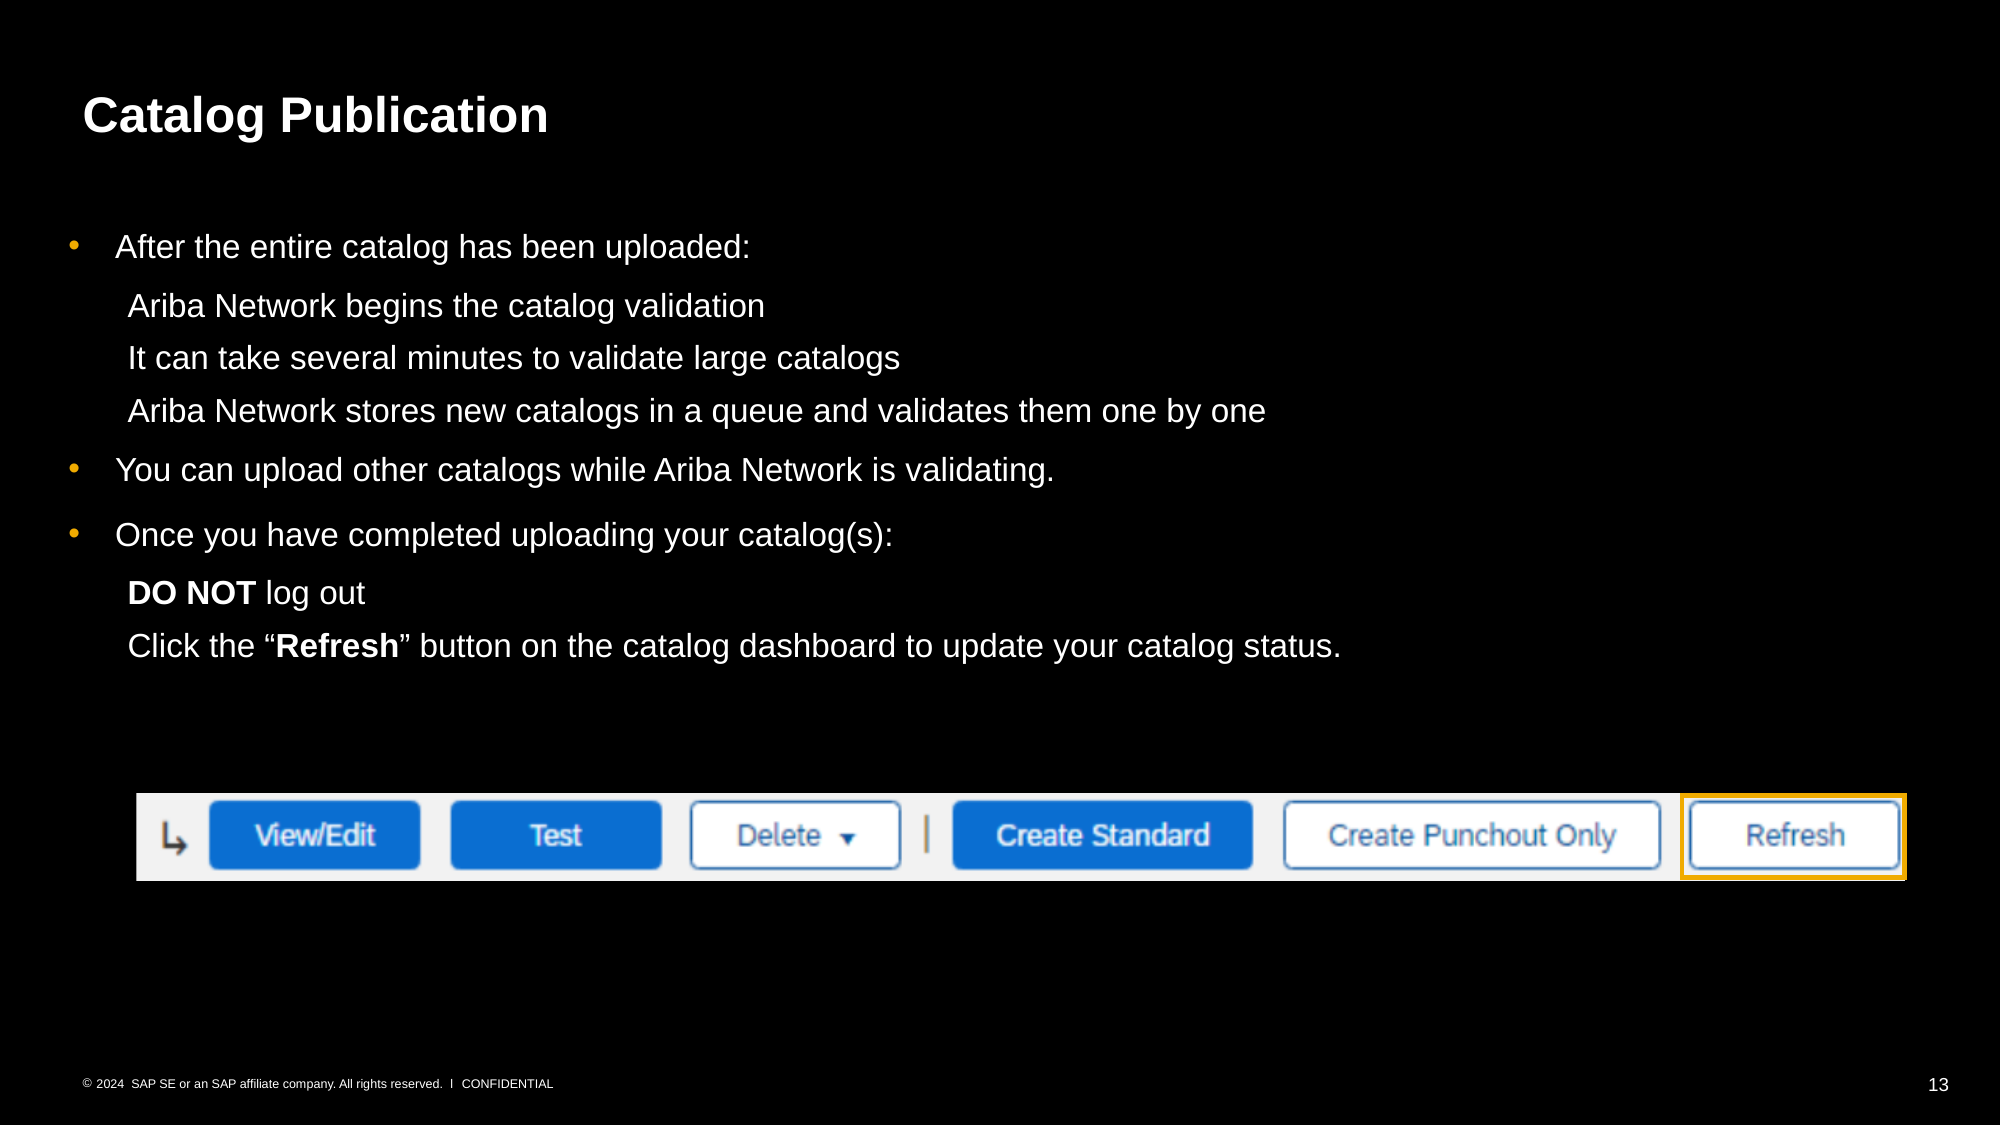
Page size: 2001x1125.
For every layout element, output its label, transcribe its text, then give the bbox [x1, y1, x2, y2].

list After the entire catalog has been uploaded: Ariba Network begins the catalog validation It can take several minutes to validate large catalogs Ariba Network stores new catalogs in a queue and validates them one by one You can upload other catalogs while Ariba Network is validating. Once you have completed uploading your catalog(s): DO NOT log out Click the “Refresh” button on the catalog dashboard to update your catalog status. [53, 218, 1947, 839]
picture [136, 792, 1906, 882]
title Catalog Publication [82, 82, 1918, 144]
